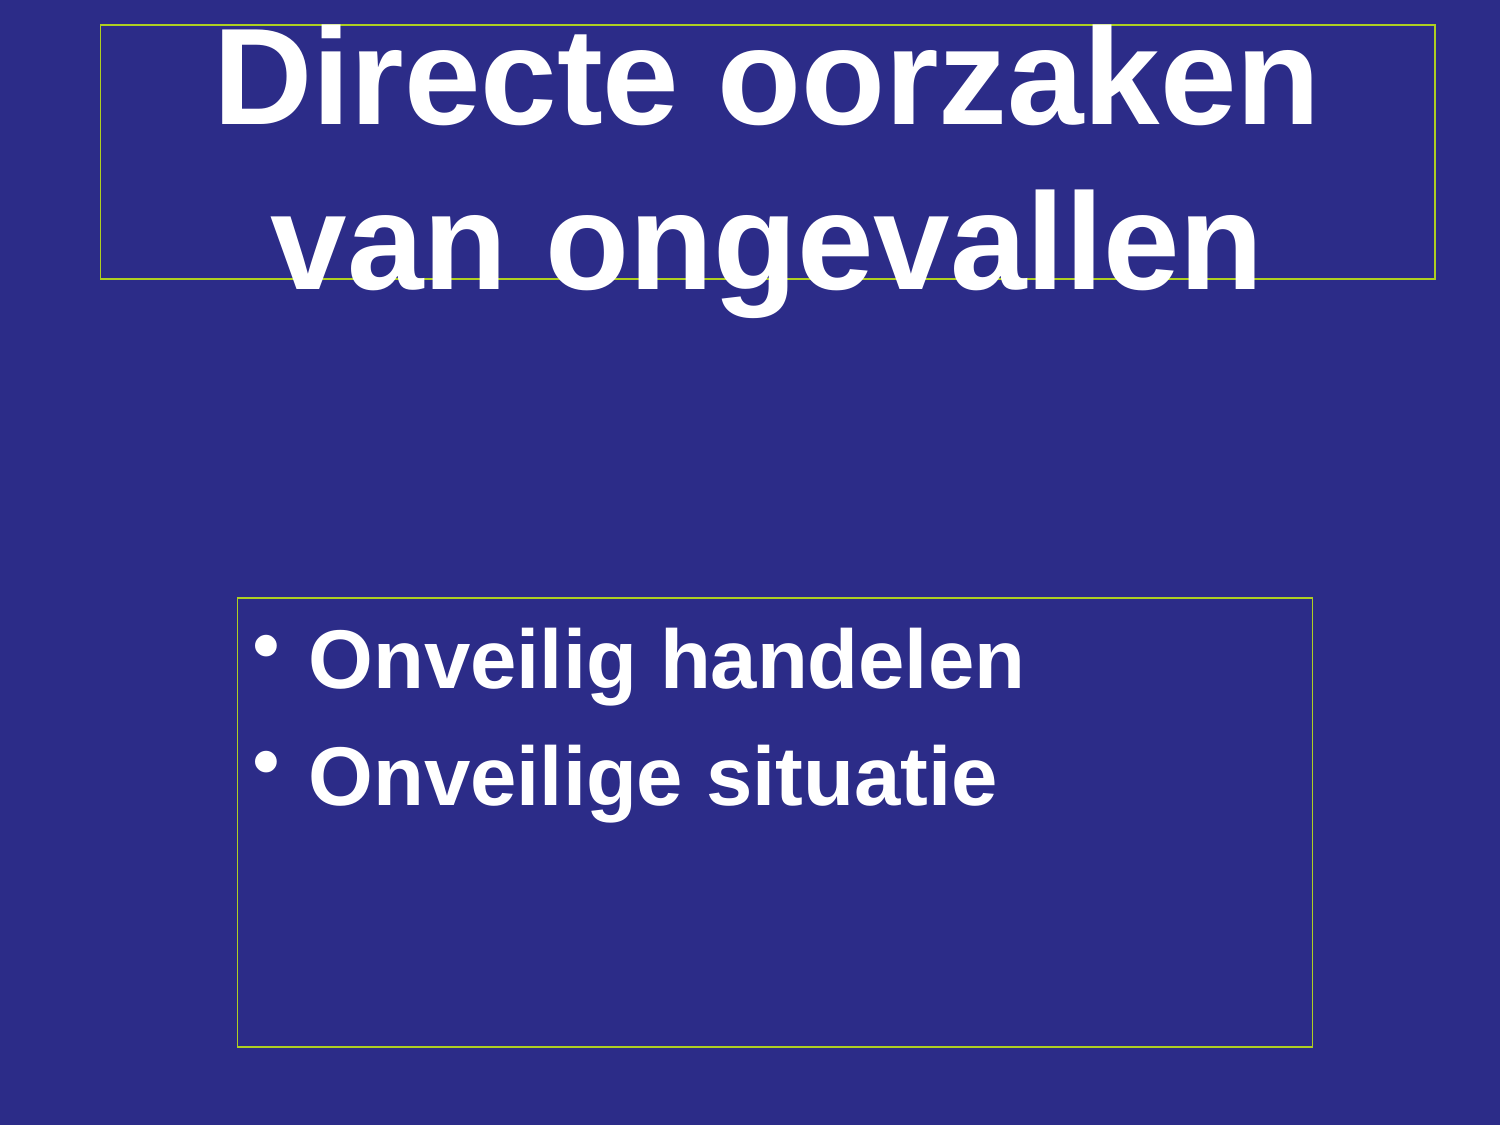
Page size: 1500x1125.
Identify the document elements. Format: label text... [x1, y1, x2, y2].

title Directe oorzaken van ongevallen [100, 24, 1436, 280]
list Onveilig handelen Onveilige situatie [237, 597, 1313, 1048]
